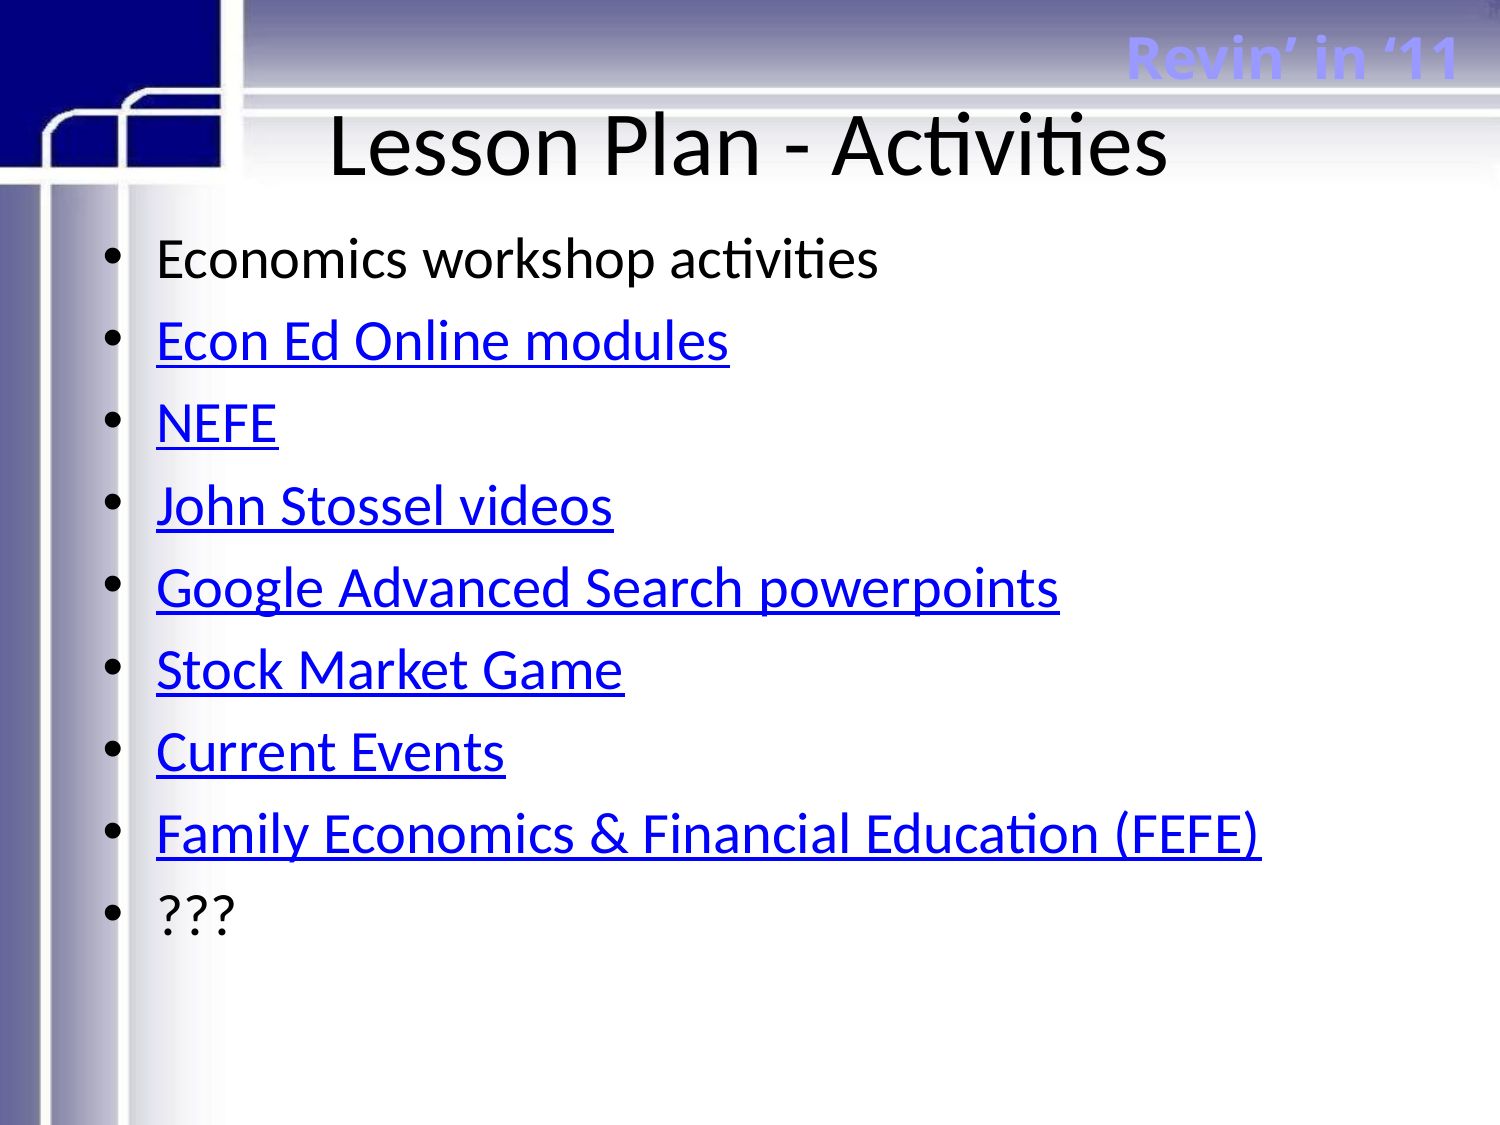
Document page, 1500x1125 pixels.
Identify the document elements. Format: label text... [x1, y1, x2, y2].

list Economics workshop activities Econ Ed Online modules NEFE John Stossel videos Google Advanced Search powerpoints Stock Market Game Current Events Family Economics & Financial Education (FEFE) ??? [87, 212, 1438, 955]
title Lesson Plan - Activities [75, 45, 1425, 233]
picture [0, 0, 1500, 1125]
